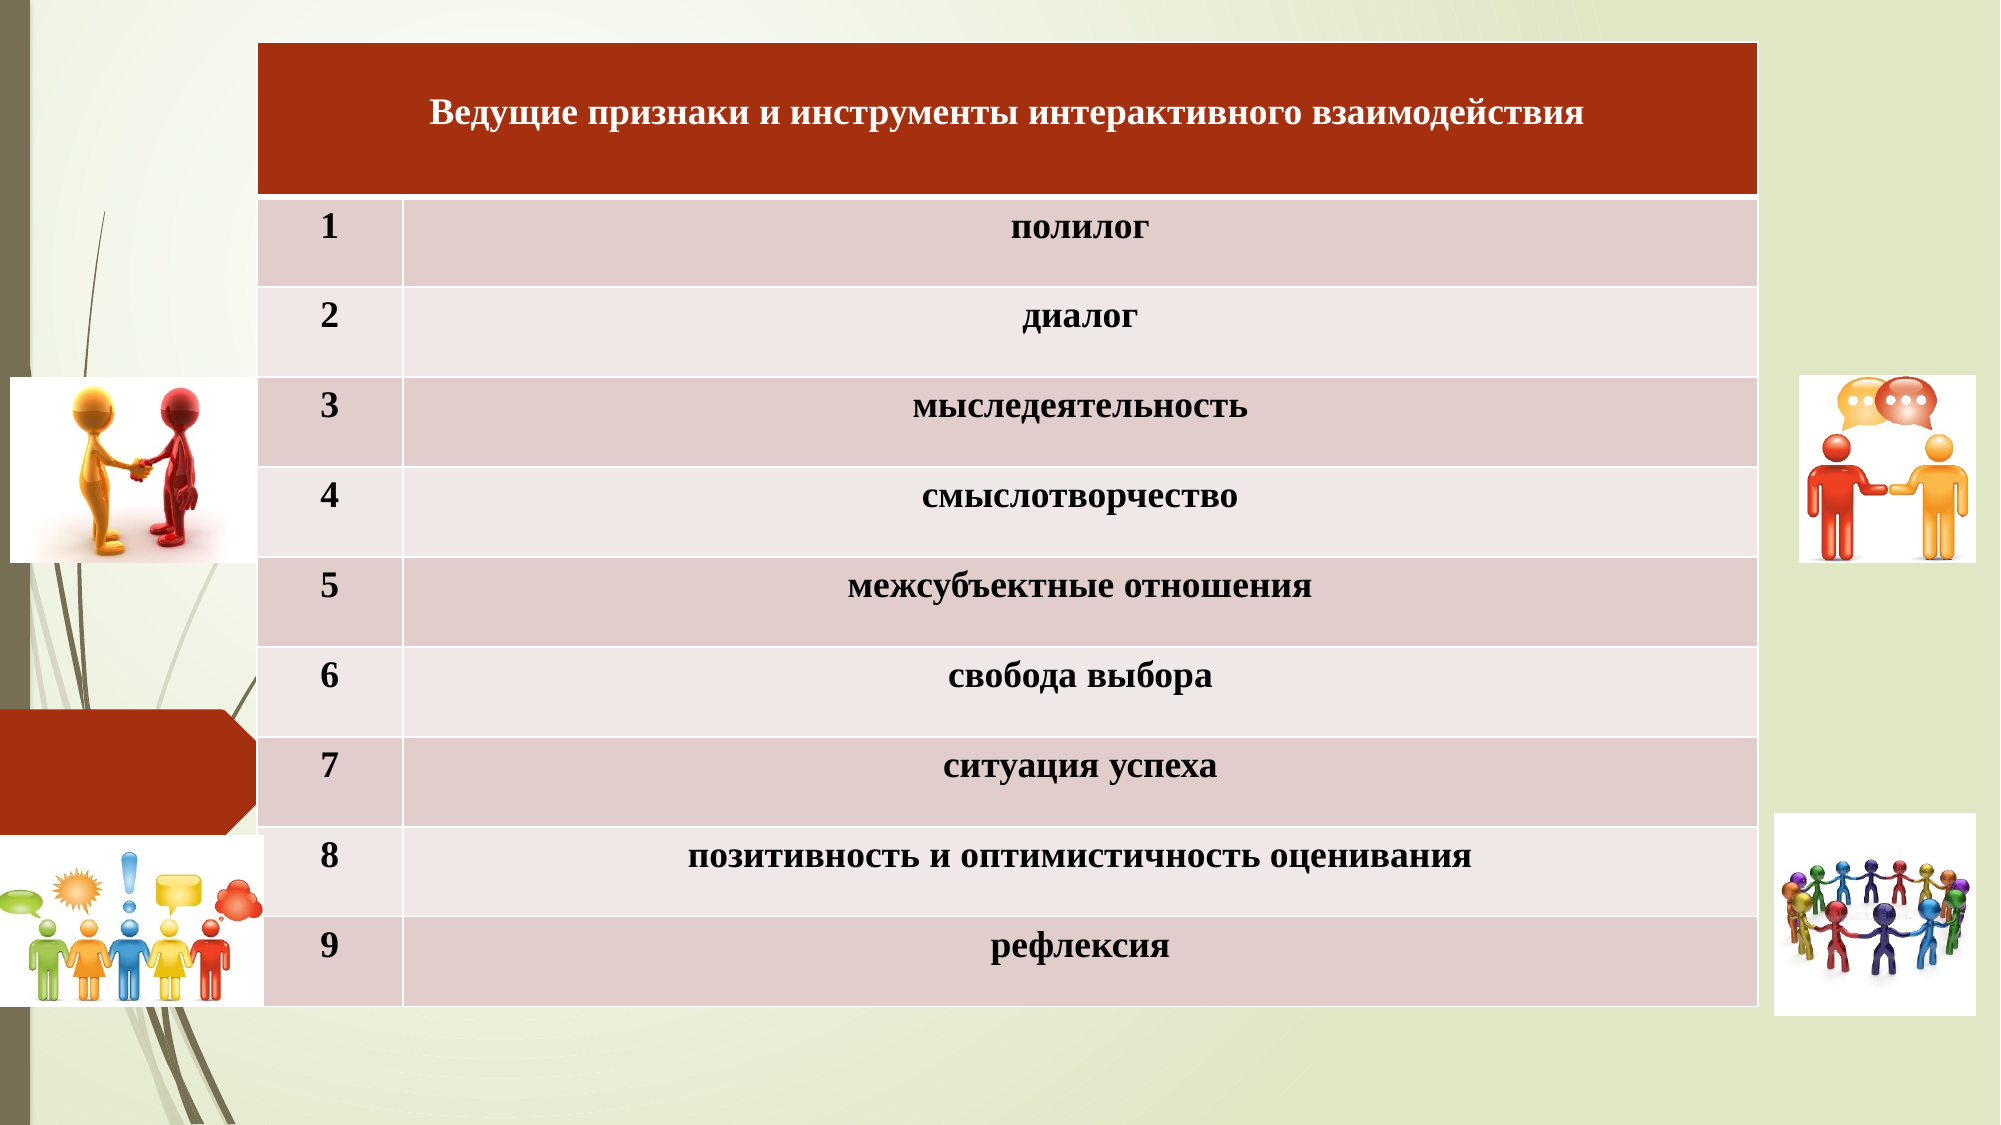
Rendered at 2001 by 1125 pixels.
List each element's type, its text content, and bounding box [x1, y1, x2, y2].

table_cell 6 [258, 648, 402, 736]
table_cell смыслотворчество [404, 468, 1757, 556]
table_cell 4 [260, 468, 402, 556]
picture [0, 835, 264, 1007]
table_cell мыследеятельность [404, 378, 1757, 466]
table_cell полилог [404, 200, 1757, 286]
table_cell диалог [404, 288, 1757, 376]
table_cell 1 [258, 200, 402, 286]
picture [1773, 813, 1976, 1016]
table_cell 5 [258, 558, 402, 646]
table_cell 2 [258, 288, 402, 376]
table_cell свобода выбора [404, 648, 1757, 736]
picture [1798, 375, 1976, 563]
table_cell 8 [258, 828, 402, 916]
table_cell 9 [269, 917, 402, 1006]
table_header Ведущие признаки и инструменты интерактивного взаимодействия [258, 43, 1757, 194]
table_cell рефлексия [404, 917, 1757, 1006]
table_cell межсубъектные отношения [404, 558, 1757, 646]
table_cell 7 [258, 738, 402, 826]
table_cell позитивность и оптимистичность оценивания [404, 828, 1757, 916]
table_cell 3 [258, 378, 402, 466]
picture [10, 377, 257, 563]
table_cell ситуация успеха [404, 738, 1757, 826]
title [1759, 154, 1945, 941]
